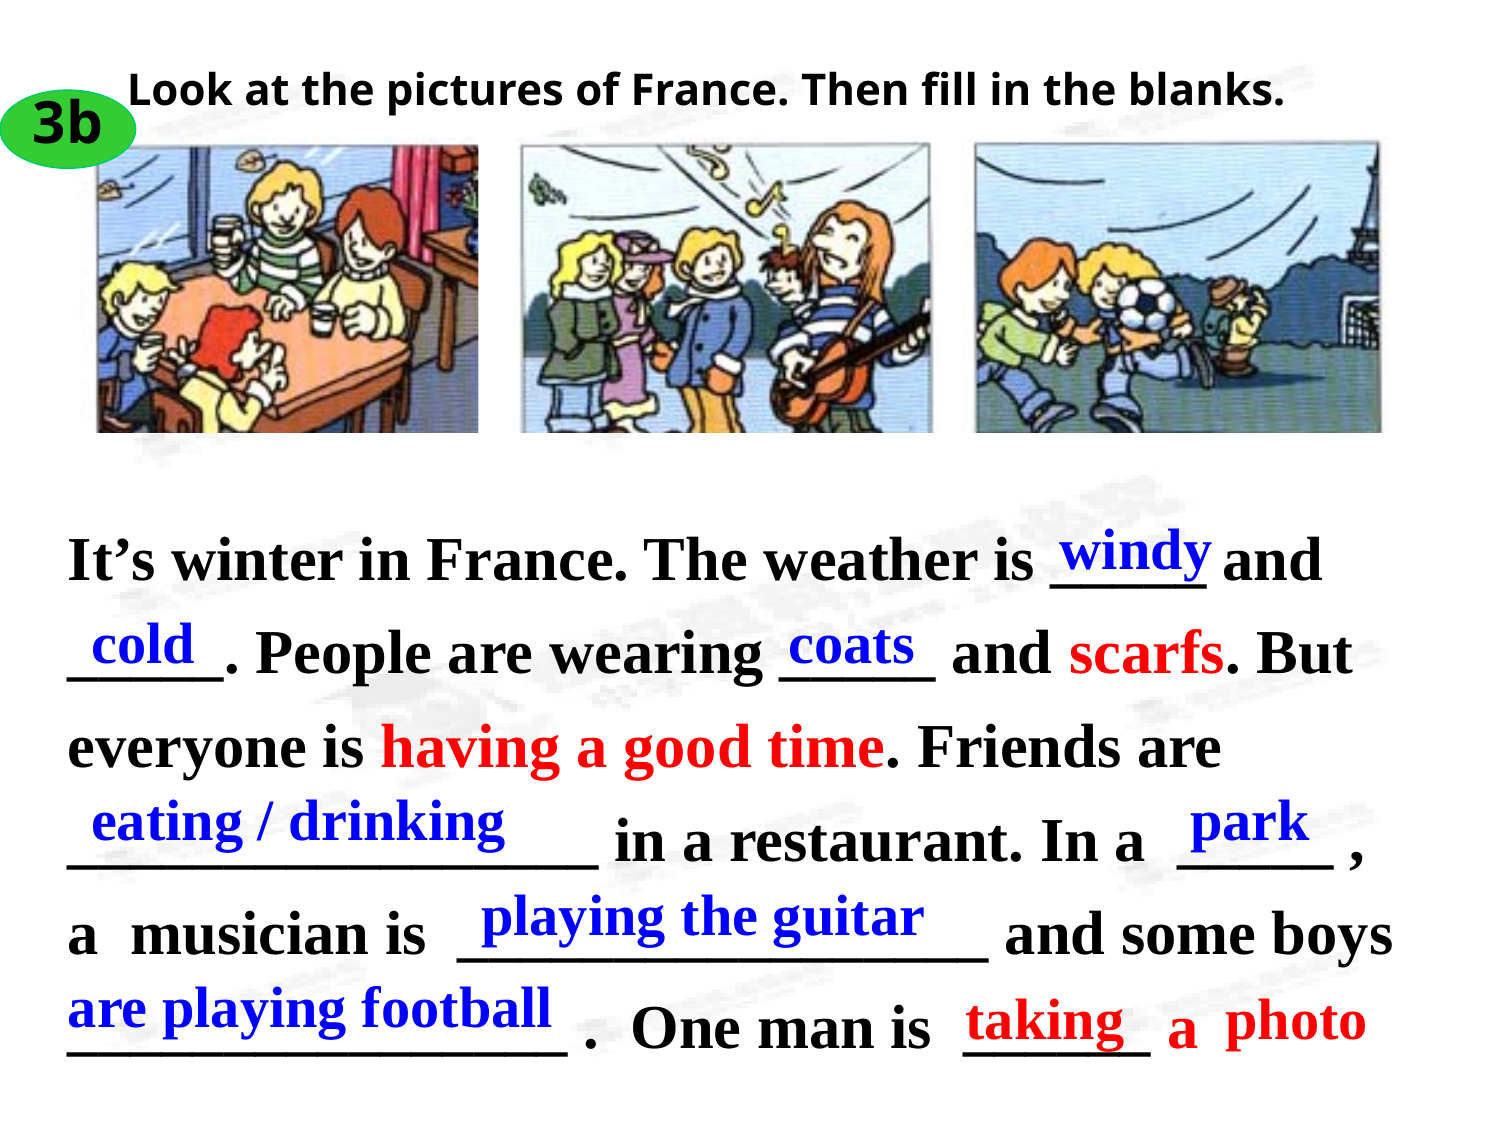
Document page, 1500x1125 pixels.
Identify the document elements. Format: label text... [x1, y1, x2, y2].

text_box cold [76, 597, 278, 683]
text_box windy [1045, 503, 1294, 589]
text_box 3b [0, 78, 136, 163]
text_box coats [773, 597, 951, 683]
text_box photo [1210, 973, 1447, 1059]
text_box park [1175, 774, 1376, 860]
text_box [33, 163, 71, 169]
text_box Look at the pictures of France. Then fill in the blanks. [112, 54, 1448, 122]
picture [0, 0, 1500, 1125]
text_box taking [950, 973, 1164, 1059]
text_box are playing football [53, 961, 620, 1047]
text_box playing the guitar [466, 869, 1022, 955]
text_box It’s winter in France. The weather is _____ and _____. People are wearing _____ and scarfs. But everyone is having a good time. Friends are _________________ in a restaurant. In a _____ , a musician is _________________ and some boys ________________ . One man is ______ a ______. [53, 491, 1418, 1125]
text_box eating / drinking [76, 774, 550, 860]
